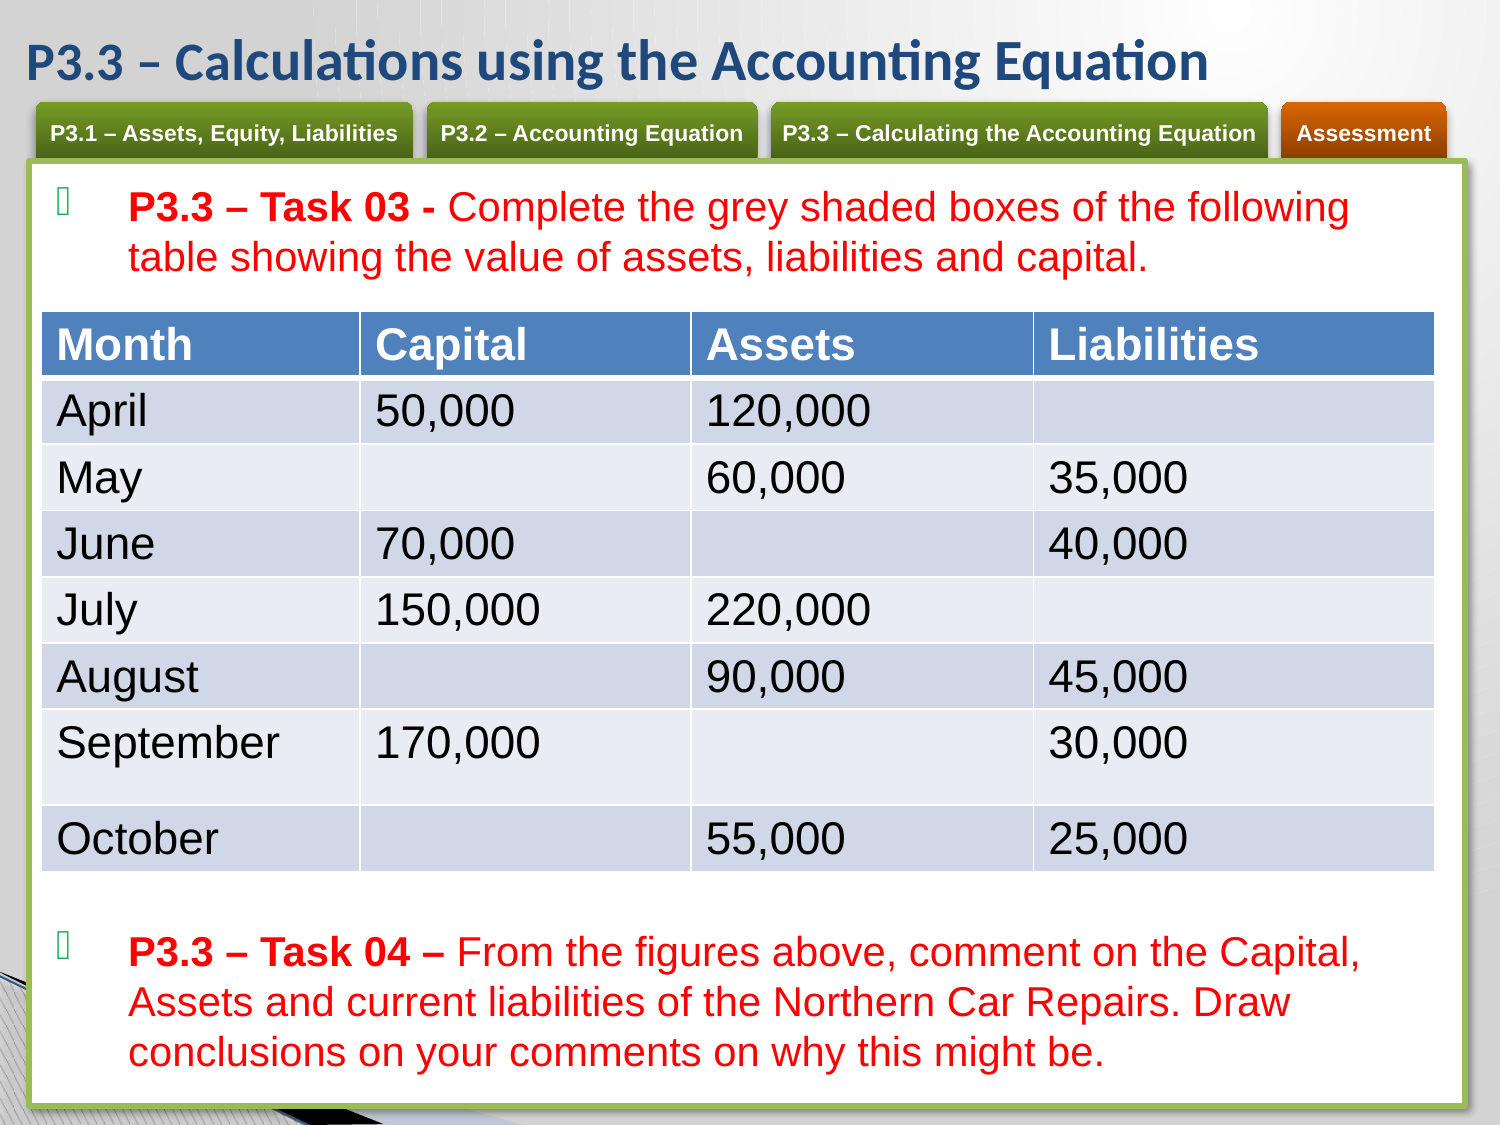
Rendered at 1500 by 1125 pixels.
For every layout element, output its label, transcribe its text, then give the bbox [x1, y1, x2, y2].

table_cell August [42, 644, 359, 708]
table_cell 55,000 [692, 806, 1033, 871]
text_box P3.3 – Task 03 - Complete the grey shaded boxes of the following table showing the value of assets, liabilities and capital. [41, 172, 1436, 288]
table_cell 25,000 [1034, 806, 1434, 871]
table_cell [361, 445, 690, 510]
table_cell [692, 511, 1033, 576]
table_cell 45,000 [1034, 644, 1434, 708]
table_cell [361, 644, 690, 708]
table_cell 50,000 [361, 381, 690, 443]
table_cell 220,000 [692, 578, 1033, 642]
table_cell 35,000 [1034, 445, 1434, 510]
table_cell 150,000 [361, 578, 690, 642]
table_cell 60,000 [692, 445, 1033, 510]
title P3.3 – Calculations using the Accounting Equation [11, 11, 1465, 102]
table_cell [361, 806, 690, 871]
table_header Capital [361, 312, 690, 375]
table_cell October [42, 806, 359, 871]
table_cell 70,000 [361, 511, 690, 576]
table_cell September [42, 710, 359, 804]
table_cell [1034, 578, 1434, 642]
table_cell 90,000 [692, 644, 1033, 708]
table_header Assets [692, 312, 1033, 375]
table_header Liabilities [1034, 312, 1434, 375]
table_cell 30,000 [1034, 710, 1434, 804]
table_header Month [42, 312, 359, 375]
table_cell 120,000 [692, 381, 1033, 443]
table_cell [1034, 381, 1434, 443]
table_cell April [42, 381, 359, 443]
table_cell May [42, 445, 359, 510]
table_cell 40,000 [1034, 511, 1434, 576]
table_cell [692, 710, 1033, 804]
table_cell 170,000 [361, 710, 690, 804]
table_cell June [42, 511, 359, 576]
text_box P3.3 – Task 04 – From the figures above, comment on the Capital, Assets and current liabilities of the Northern Car Repairs. Draw conclusions on your comments on why this might be. [41, 916, 1436, 1082]
picture [281, 1114, 303, 1125]
table_cell July [42, 578, 359, 642]
